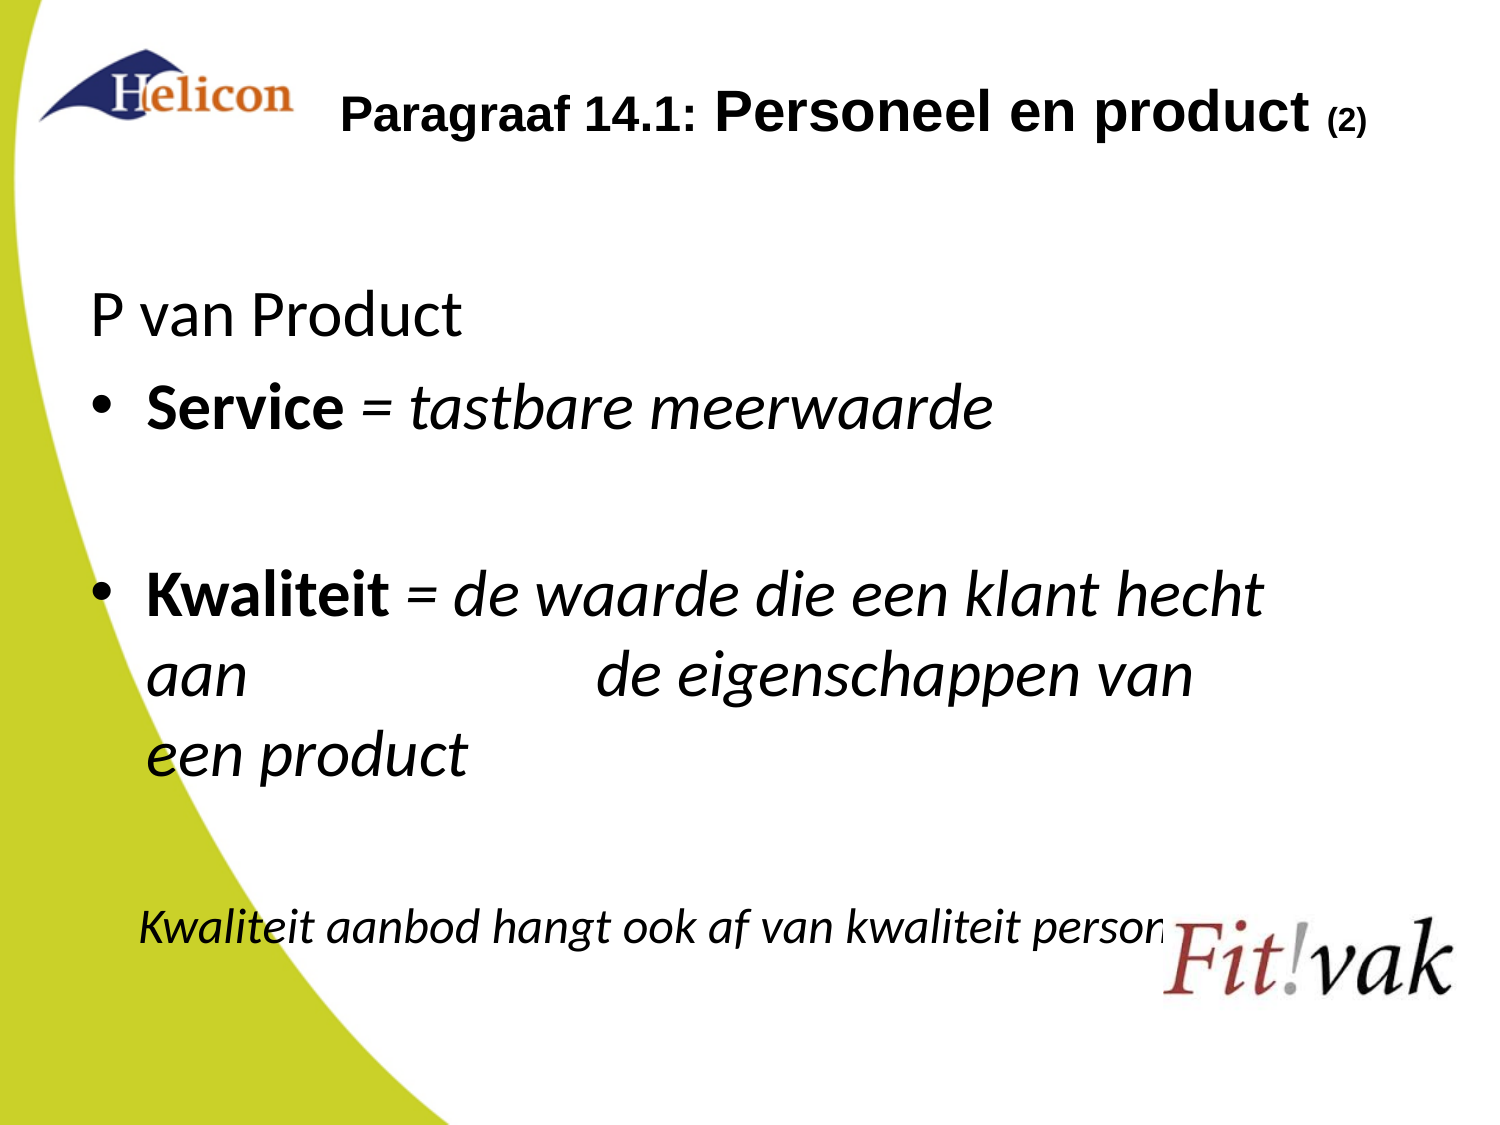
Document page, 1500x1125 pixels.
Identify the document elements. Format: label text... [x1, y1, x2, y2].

title Paragraaf 14.1: Personeel en product (2) [324, 54, 1415, 161]
picture [0, 0, 1500, 1125]
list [1163, 857, 1457, 1048]
list P van Product Service = tastbare meerwaarde Kwaliteit = de waarde die een klant hecht aan de eigenschappen van een product Kwaliteit aanbod hangt ook af van kwaliteit personeel [75, 262, 1294, 1005]
